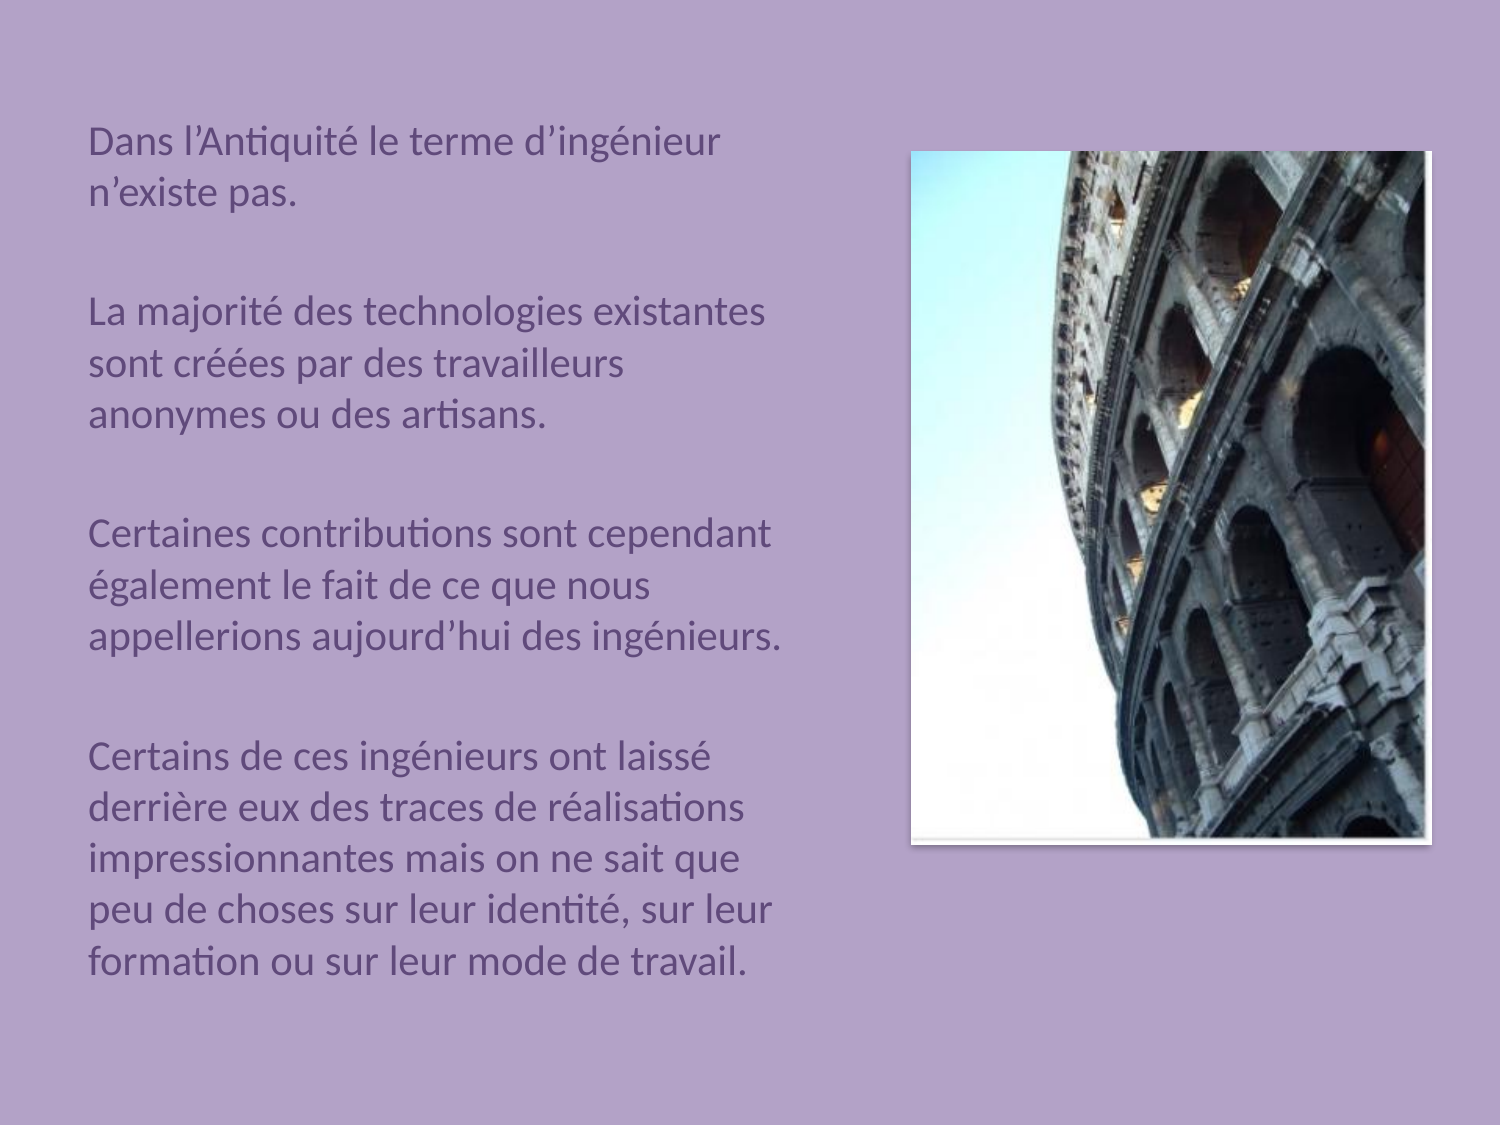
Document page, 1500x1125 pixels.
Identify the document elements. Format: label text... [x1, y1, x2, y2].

picture [911, 151, 1432, 845]
list Dans l’Antiquité le terme d’ingénieur n’existe pas. La majorité des technologies existantes sont créées par des travailleurs anonymes ou des artisans. Certaines contributions sont cependant également le fait de ce que nous appellerions aujourd’hui des ingénieurs. Certains de ces ingénieurs ont laissé derrière eux des traces de réalisations impressionnantes mais on ne sait que peu de choses sur leur identité, sur leur formation ou sur leur mode de travail. [73, 104, 805, 1026]
